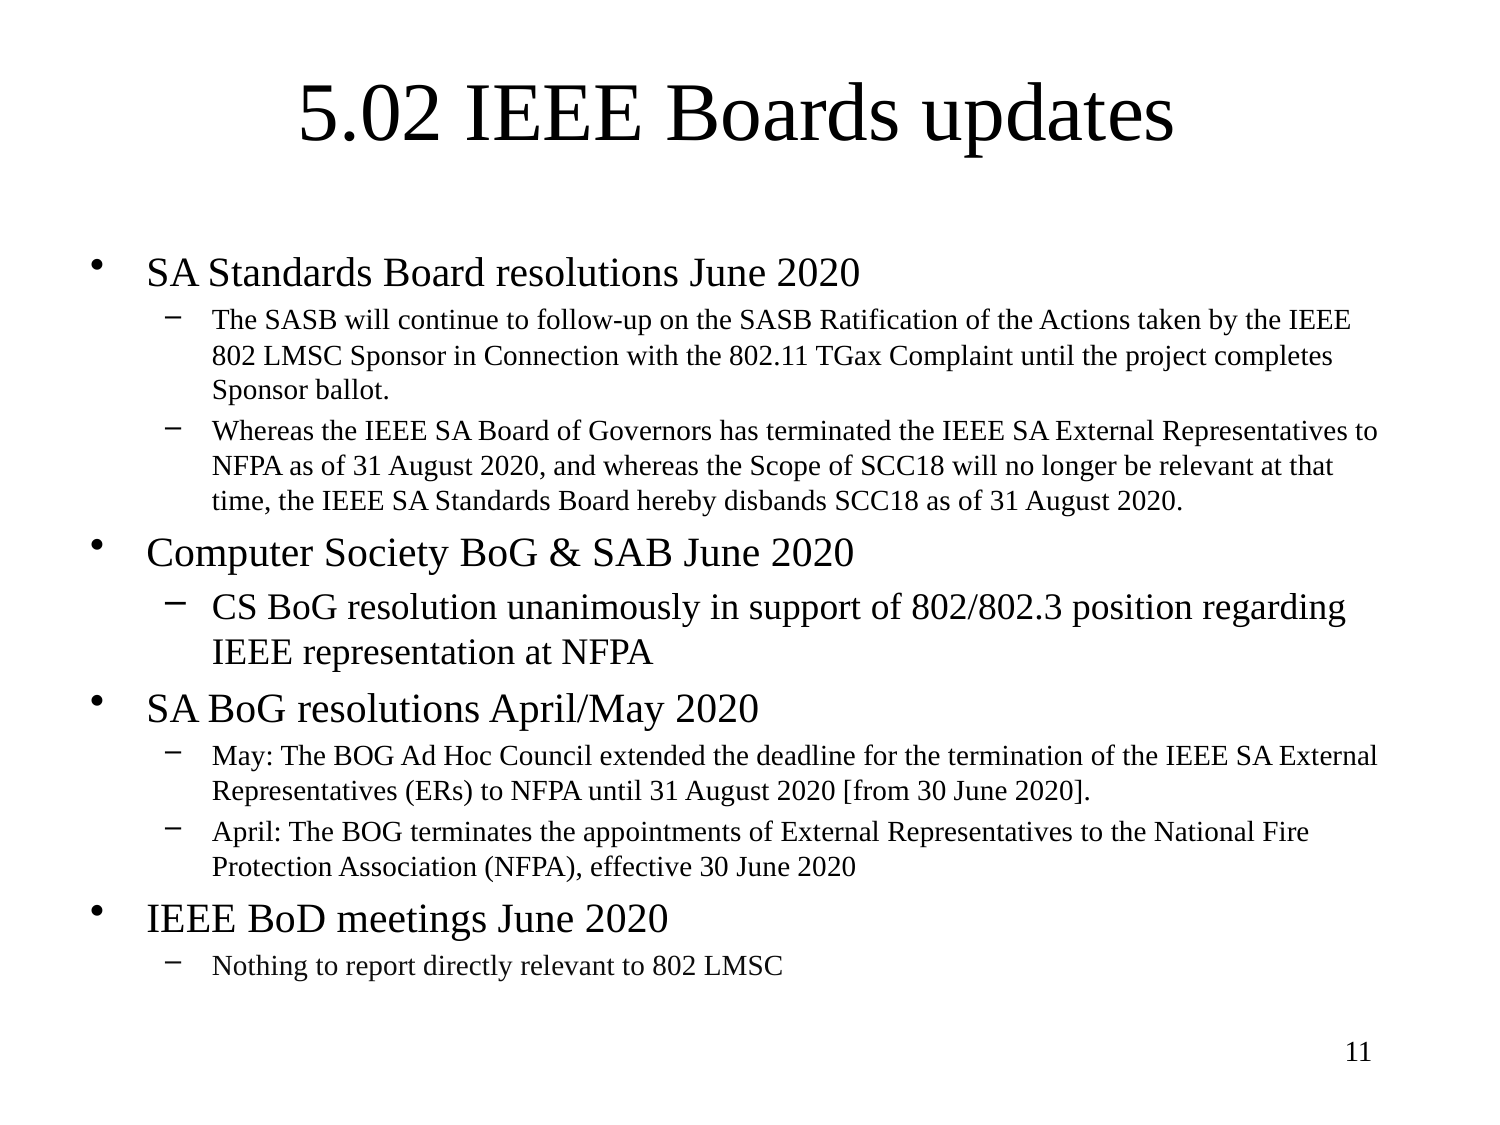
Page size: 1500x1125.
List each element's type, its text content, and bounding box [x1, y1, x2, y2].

list SA Standards Board resolutions June 2020 The SASB will continue to follow-up on the SASB Ratification of the Actions taken by the IEEE 802 LMSC Sponsor in Connection with the 802.11 TGax Complaint until the project completes Sponsor ballot. Whereas the IEEE SA Board of Governors has terminated the IEEE SA External Representatives to NFPA as of 31 August 2020, and whereas the Scope of SCC18 will no longer be relevant at that time, the IEEE SA Standards Board hereby disbands SCC18 as of 31 August 2020. Computer Society BoG & SAB June 2020 CS BoG resolution unanimously in support of 802/802.3 position regarding IEEE representation at NFPA SA BoG resolutions April/May 2020 May: The BOG Ad Hoc Council extended the deadline for the termination of the IEEE SA External Representatives (ERs) to NFPA until 31 August 2020 [from 30 June 2020]. April: The BOG terminates the appointments of External Representatives to the National Fire Protection Association (NFPA), effective 30 June 2020 IEEE BoD meetings June 2020 Nothing to report directly relevant to 802 LMSC [74, 237, 1413, 913]
text_box 5.02 IEEE Boards updates [99, 50, 1375, 238]
slide_number 11 [1074, 1024, 1388, 1101]
